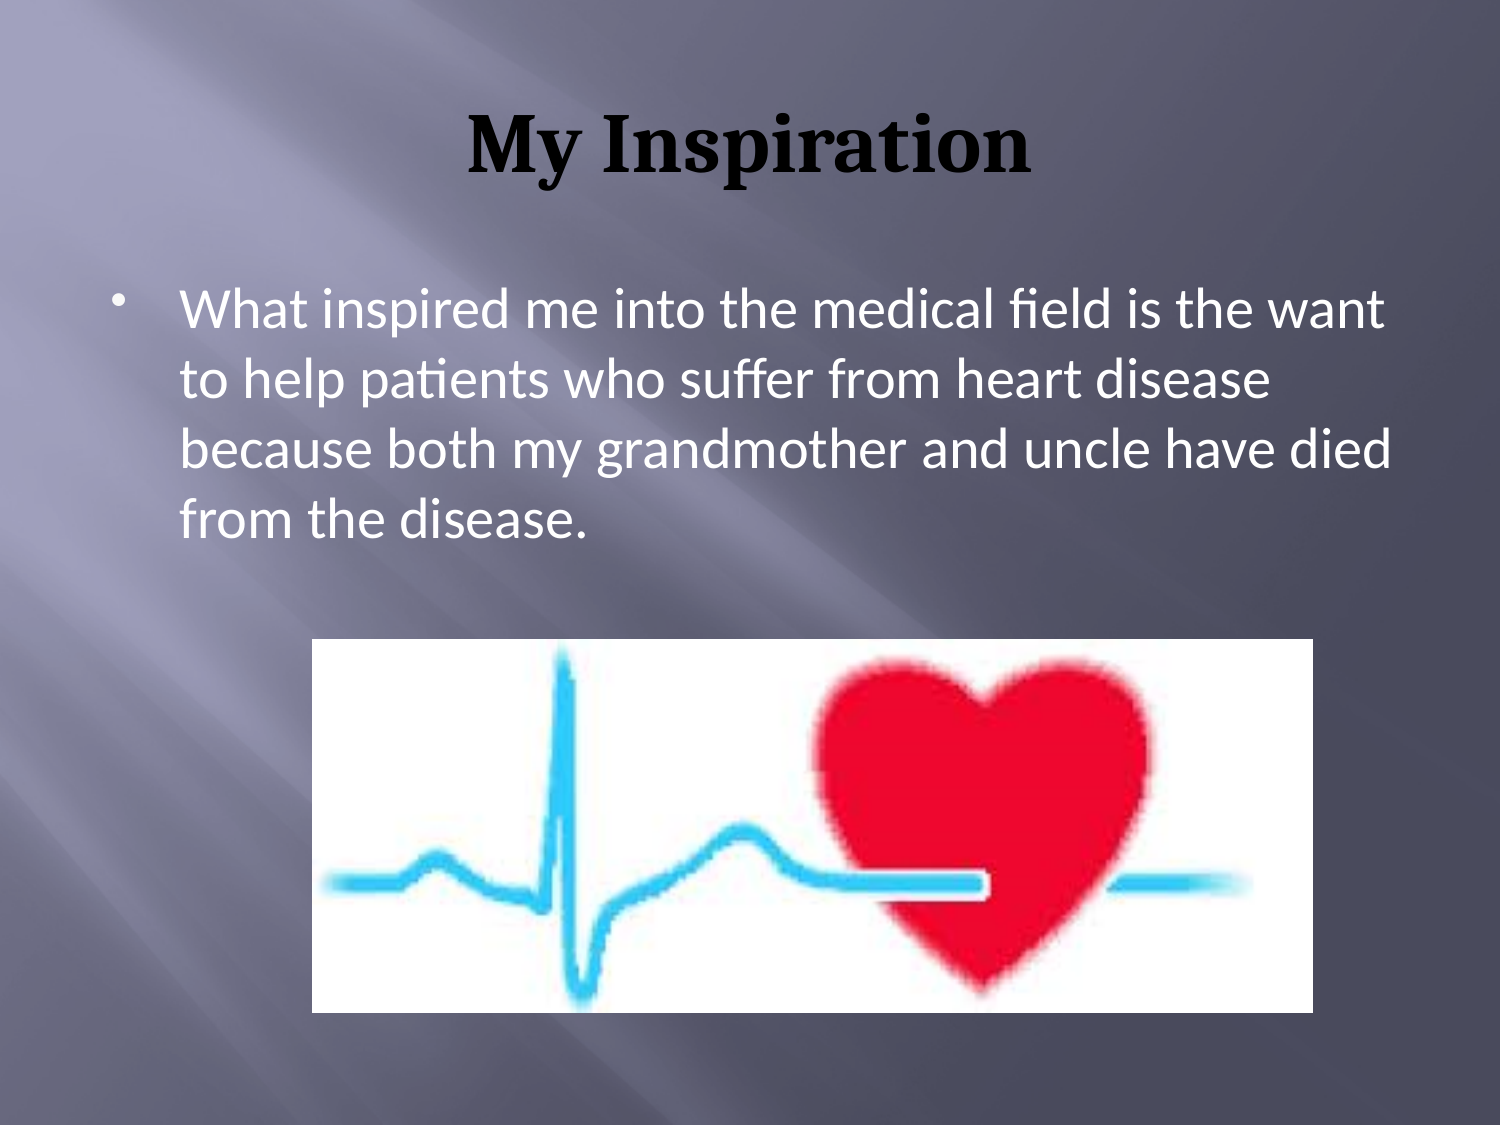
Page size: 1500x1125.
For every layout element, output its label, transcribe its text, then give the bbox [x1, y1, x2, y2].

title My Inspiration [75, 45, 1425, 233]
list What inspired me into the medical field is the want to help patients who suffer from heart disease because both my grandmother and uncle have died from the disease. [75, 262, 1425, 1035]
picture [312, 639, 1313, 1014]
